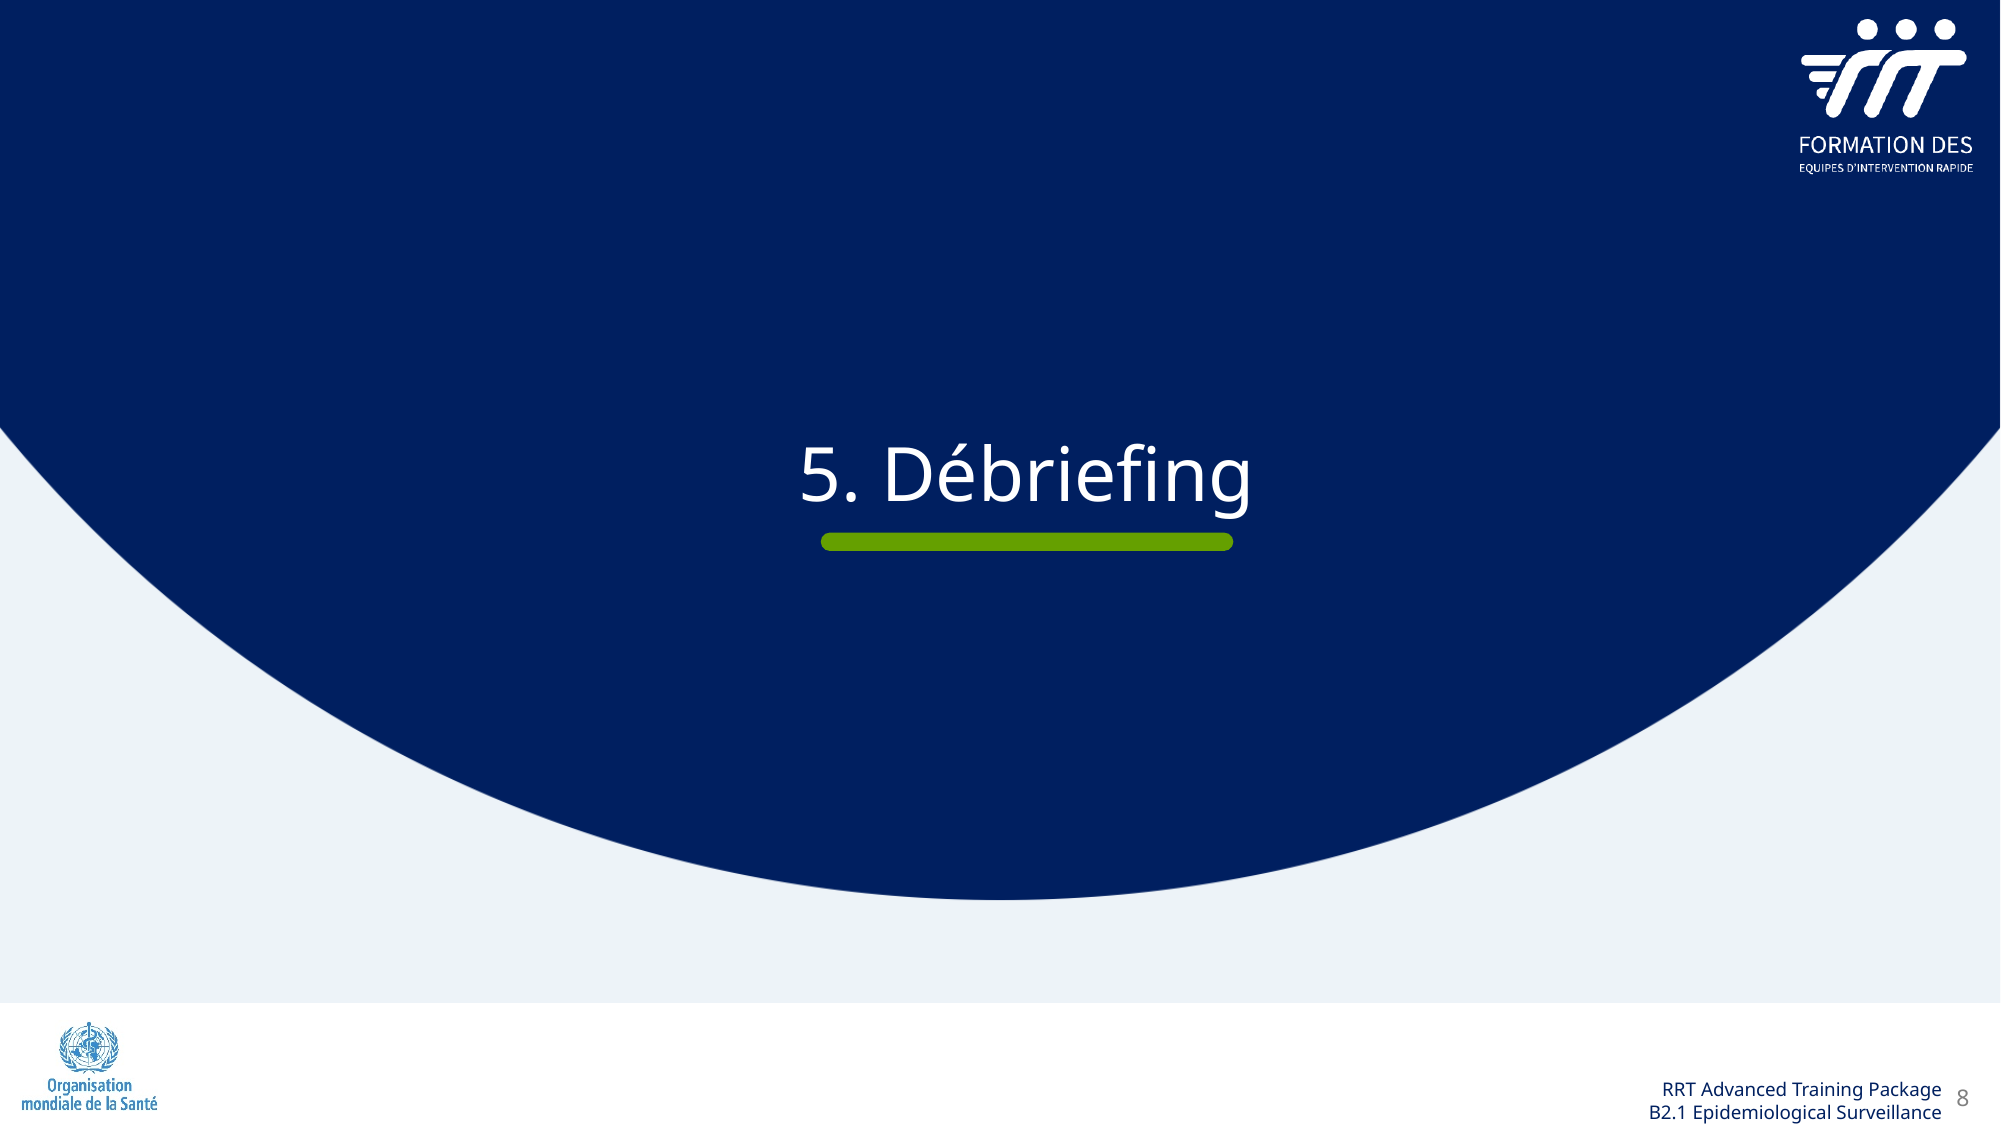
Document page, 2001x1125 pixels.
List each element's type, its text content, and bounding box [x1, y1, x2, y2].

picture [20, 1020, 158, 1111]
picture [0, 0, 2001, 1003]
list 5. Débriefing [95, 322, 1959, 631]
